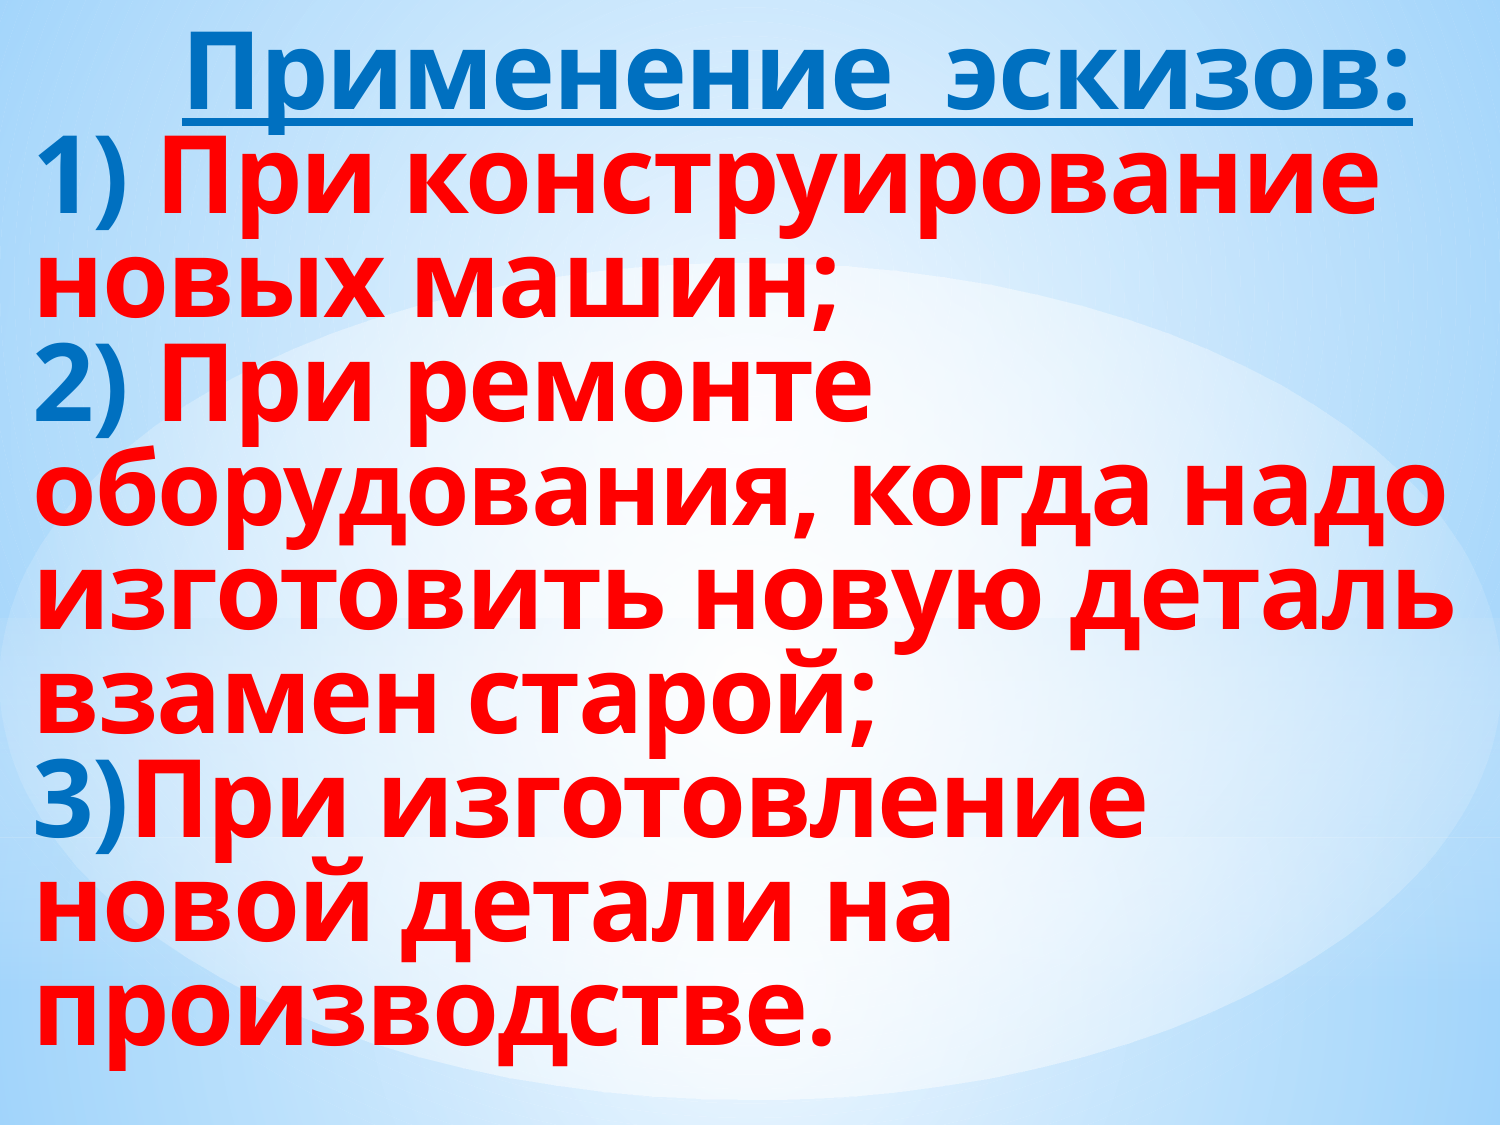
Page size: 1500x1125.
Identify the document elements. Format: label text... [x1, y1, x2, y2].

list Применение эскизов: 1) При конструирование новых машин; 2) При ремонте оборудования, когда надо изготовить новую деталь взамен старой; 3)При изготовление новой детали на производстве. [17, 19, 1500, 1125]
